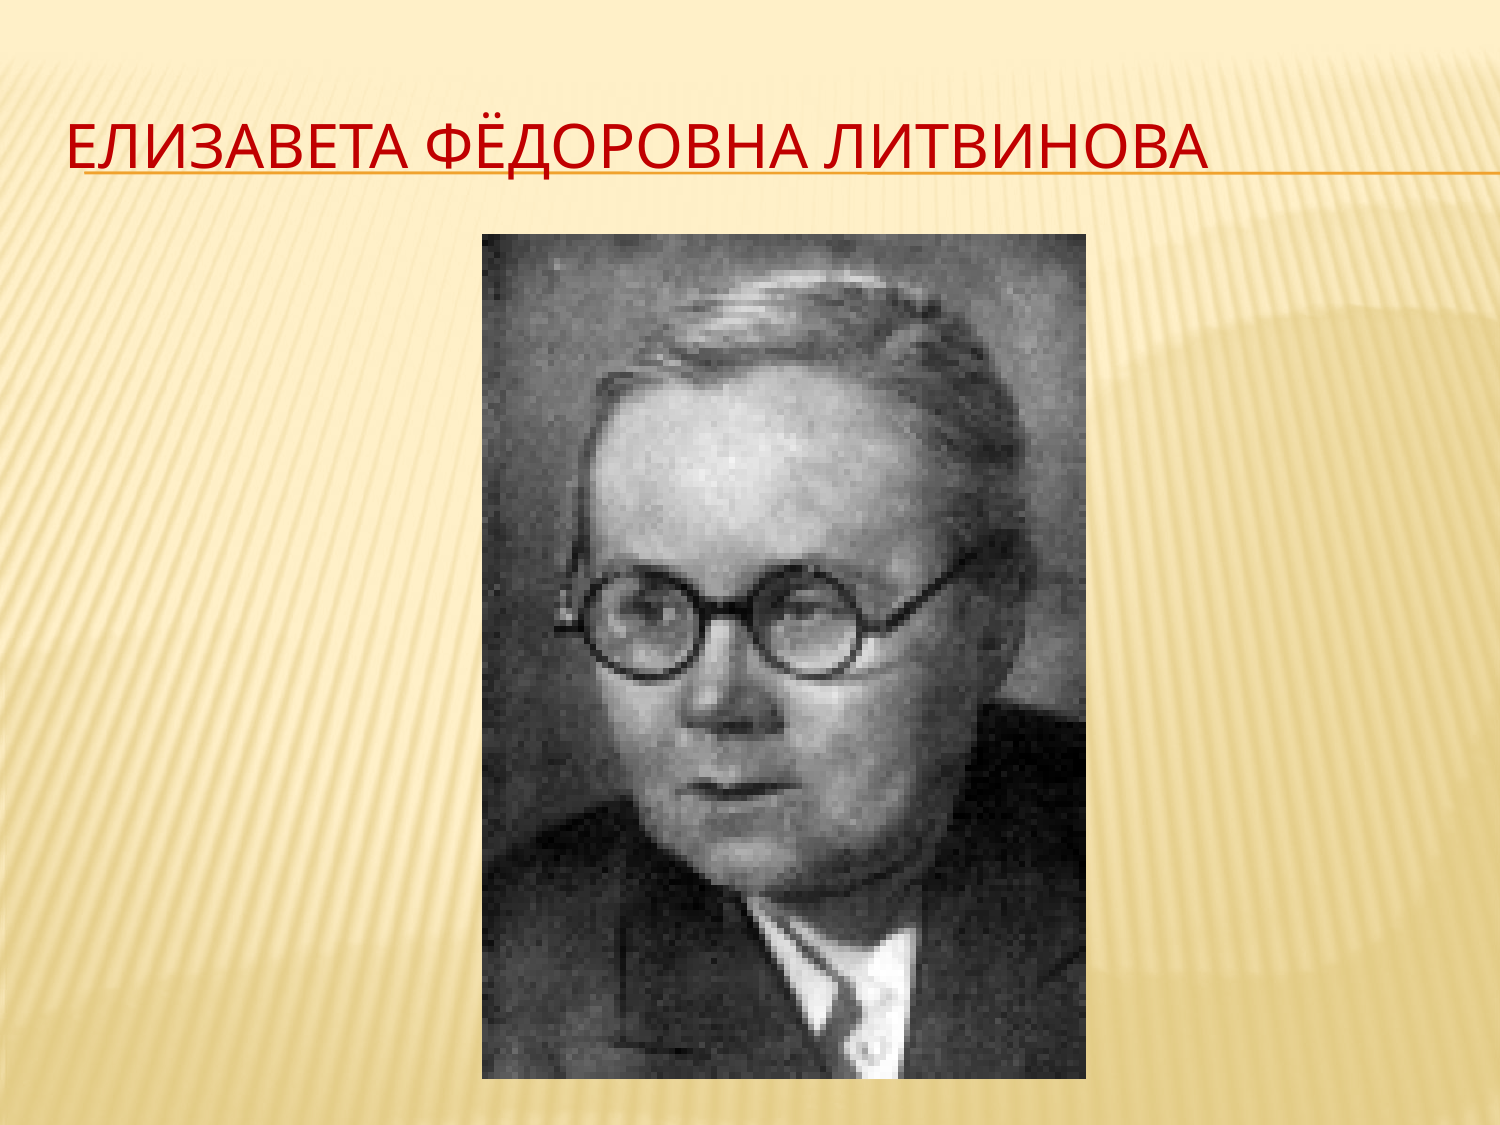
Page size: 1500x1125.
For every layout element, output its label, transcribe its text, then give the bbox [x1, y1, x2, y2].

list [482, 234, 1086, 1079]
title Елизавета Фёдоровна Литвинова [50, 75, 1475, 213]
